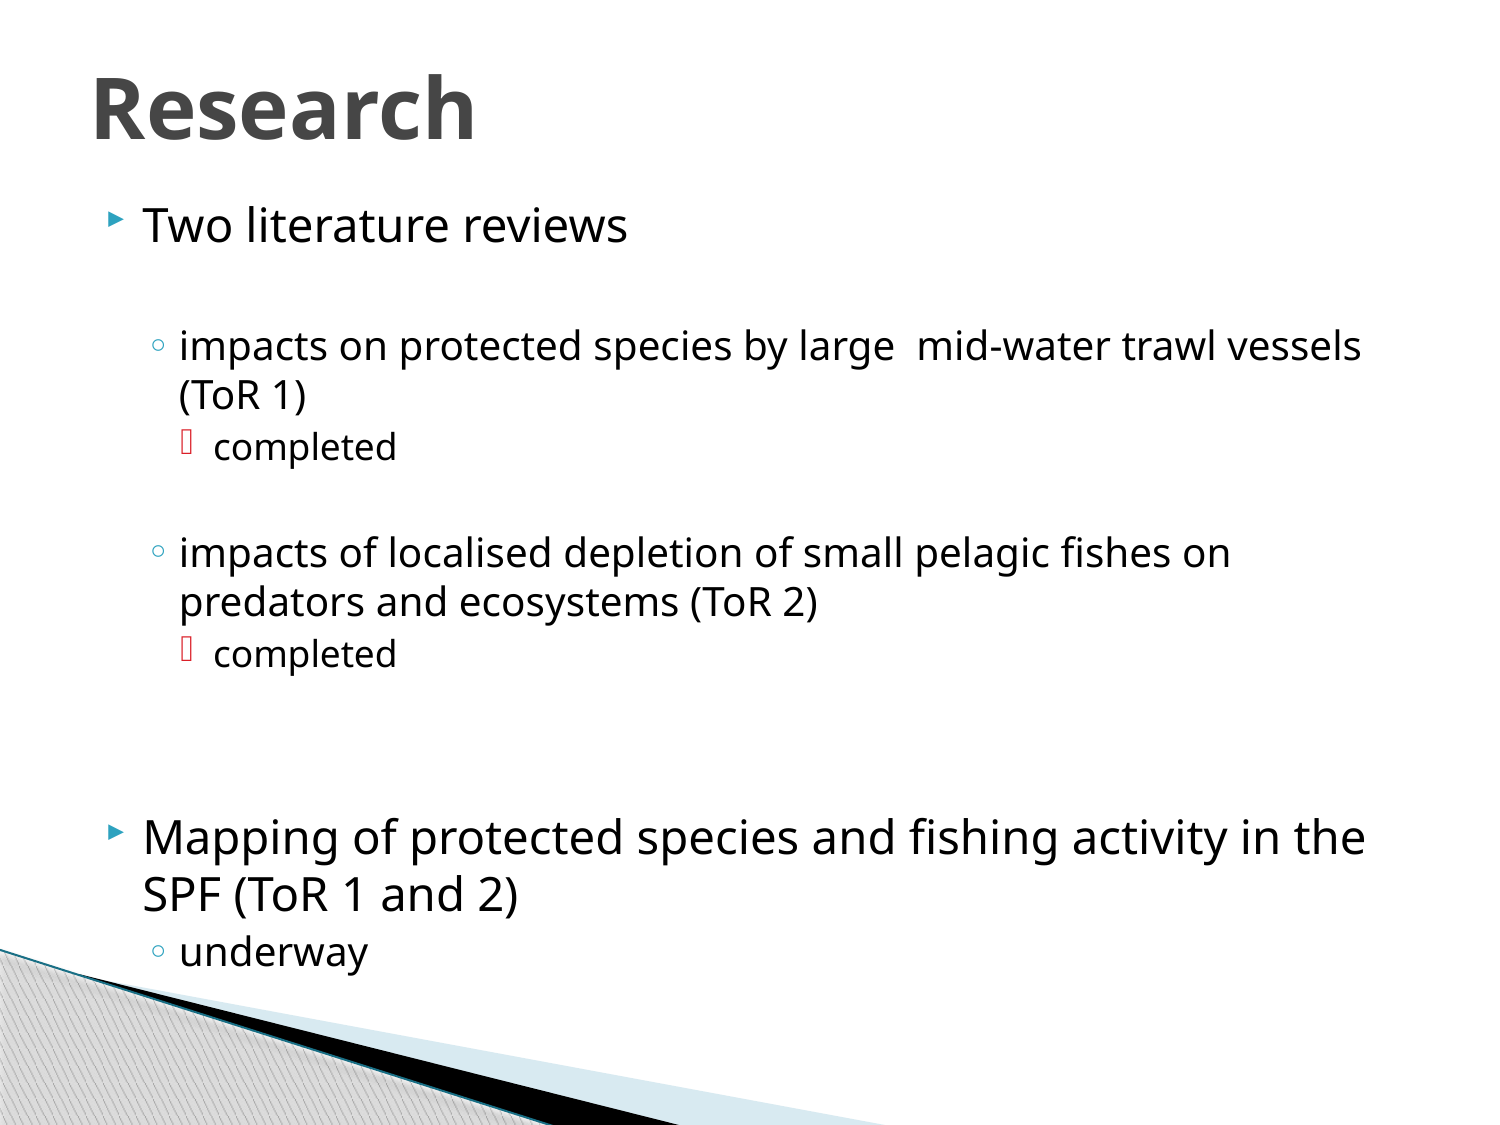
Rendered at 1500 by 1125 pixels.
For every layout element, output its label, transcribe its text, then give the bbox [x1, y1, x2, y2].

list Two literature reviews impacts on protected species by large mid-water trawl vessels (ToR 1) completed impacts of localised depletion of small pelagic fishes on predators and ecosystems (ToR 2) completed Mapping of protected species and fishing activity in the SPF (ToR 1 and 2) underway [75, 187, 1425, 986]
title Research [75, 45, 1425, 166]
